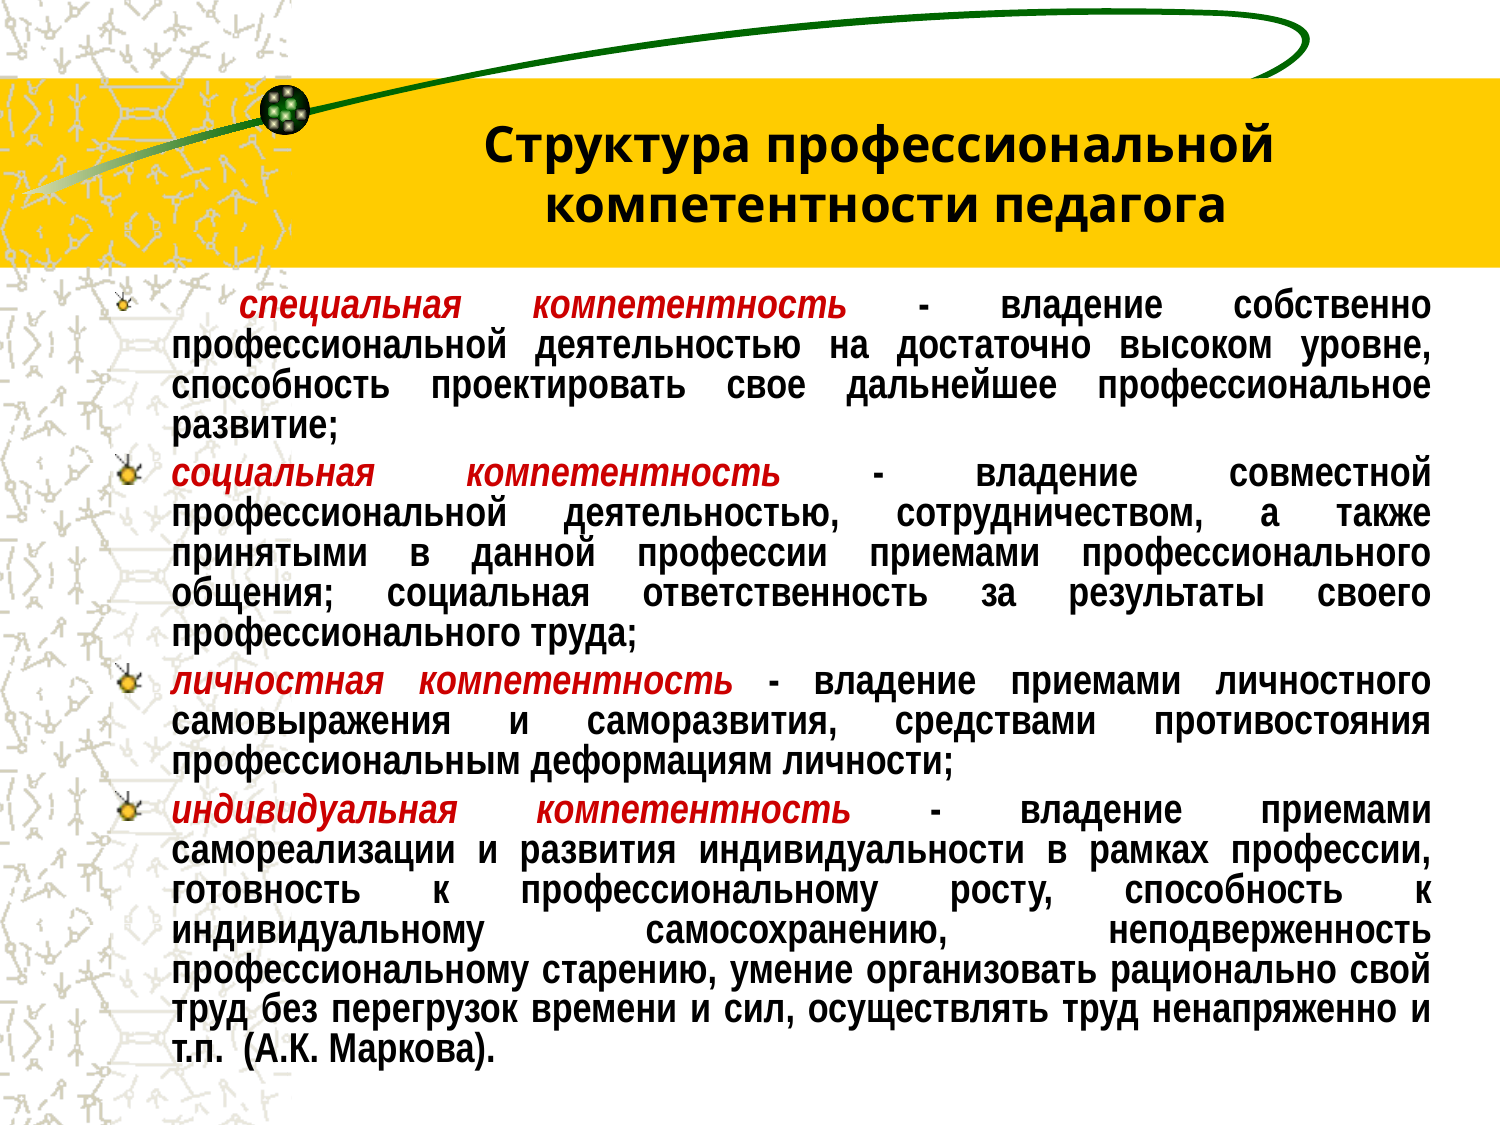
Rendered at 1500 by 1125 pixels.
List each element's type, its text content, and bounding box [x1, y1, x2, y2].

picture [115, 663, 145, 693]
picture [115, 454, 145, 485]
list специальная компетентность - владение собственно профессиональной деятельностью на достаточно высоком уровне, способность проектировать свое дальнейшее профессиональное развитие; социальная компетентность - владение совместной профессиональной деятельностью, сотрудничеством, а также принятыми в данной профессии приемами профессионального общения; социальная ответственность за результаты своего профессионального труда; личностная компетентность - владение приемами личностного самовыражения и саморазвития, средствами противостояния профессиональным деформациям личности; индивидуальная компетентность - владение приемами самореализации и развития индивидуальности в рамках профессии, готовность к профессиональному росту, способность к индивидуальному самосохранению, неподверженность профессиональному старению, умение организовать рационально свой труд без перегрузок времени и сил, осуществлять труд ненапряженно и т.п. (А.К. Маркова). [100, 278, 1448, 1095]
picture [115, 292, 133, 311]
title Структура профессиональной компетентности педагога [271, 113, 1500, 232]
picture [0, 0, 292, 1125]
picture [115, 791, 145, 821]
